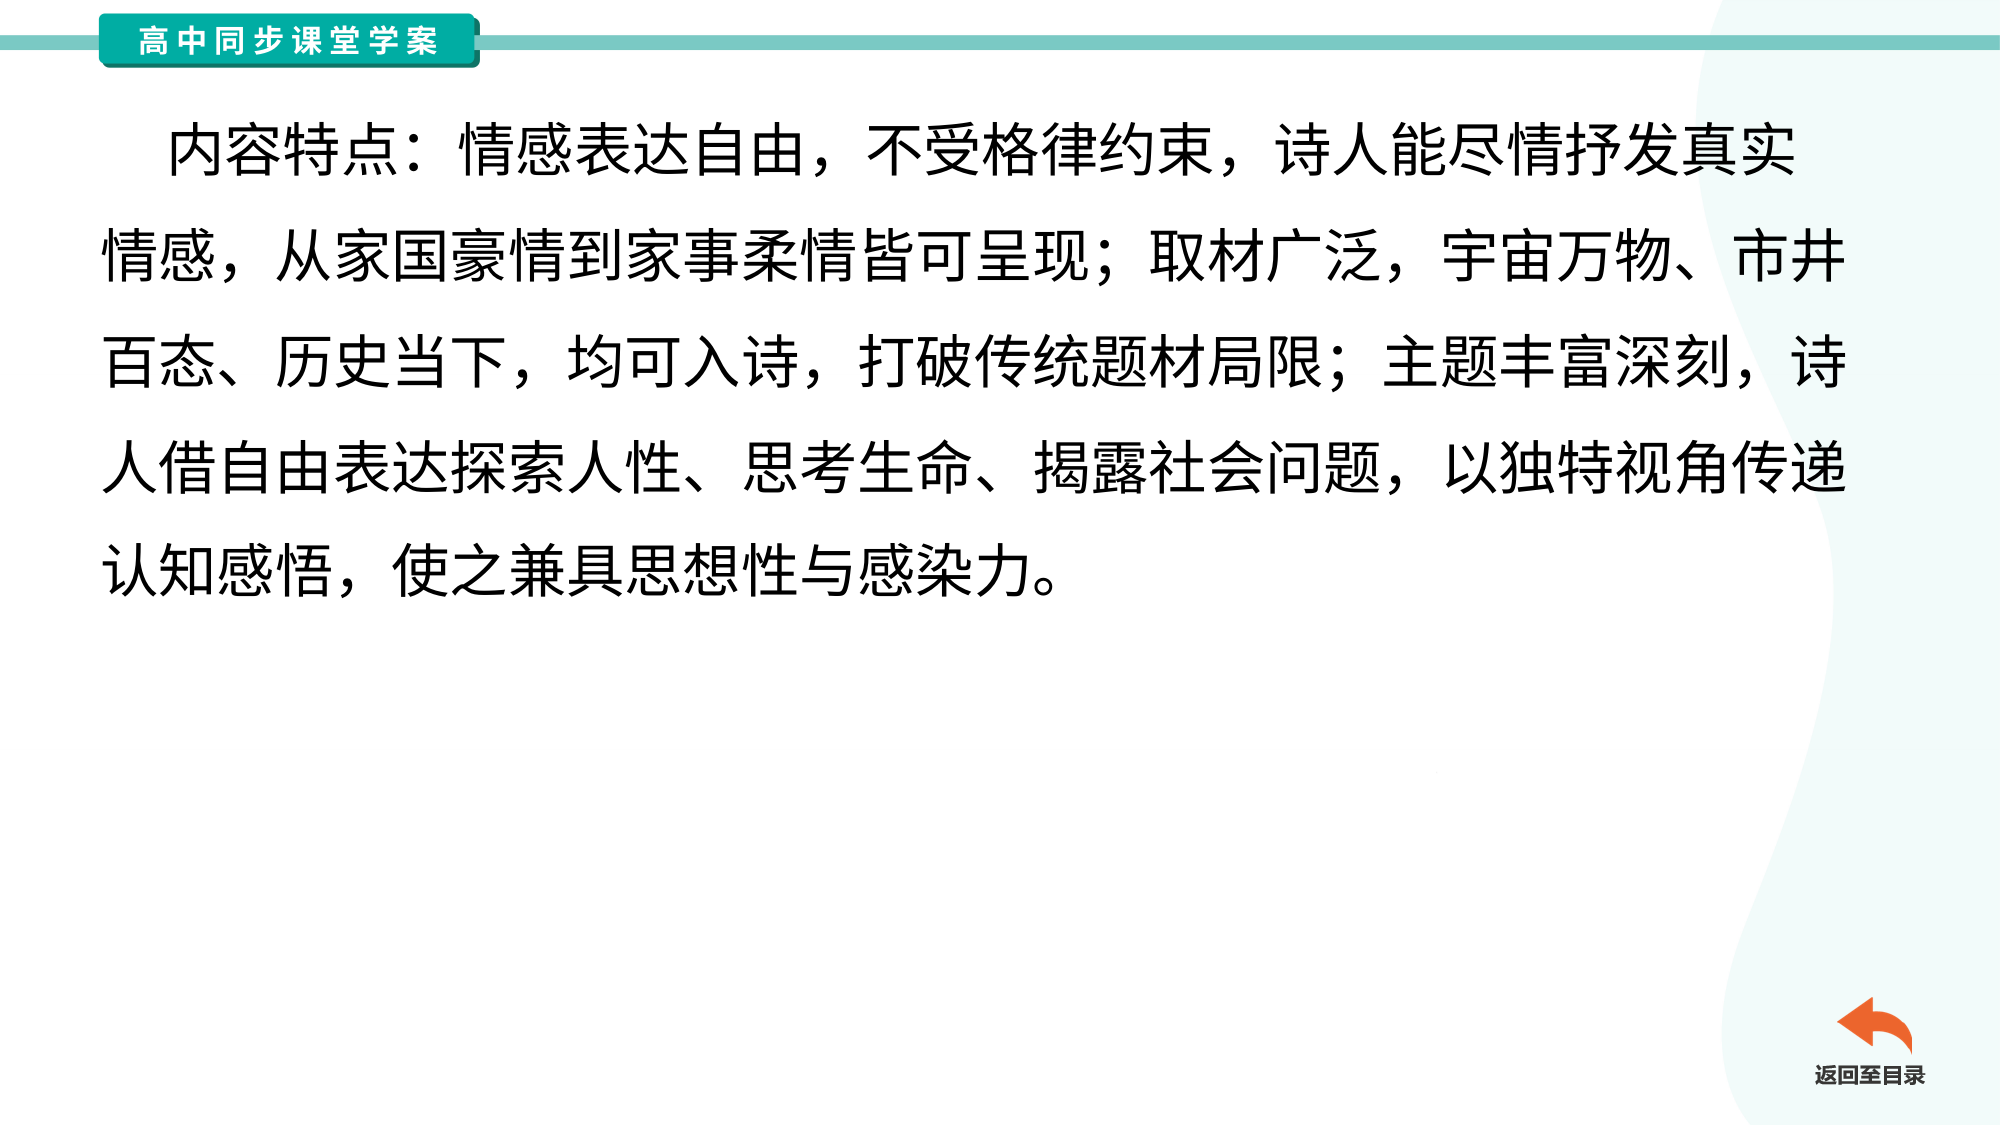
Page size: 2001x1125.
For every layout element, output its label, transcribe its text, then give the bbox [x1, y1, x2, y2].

picture [0, 0, 2000, 1125]
text_box 内容特点：情感表达自由，不受格律约束，诗人能尽情抒发真实 情感，从家国豪情到家事柔情皆可呈现；取材广泛，宇宙万物、市井 百态、历史当下，均可入诗，打破传统题材局限；主题丰富深刻，诗 人借自由表达探索人性、思考生命、揭露社会问题，以独特视角传递 认知感悟，使之兼具思想性与感染力。#1.3 [100, 76, 1899, 593]
